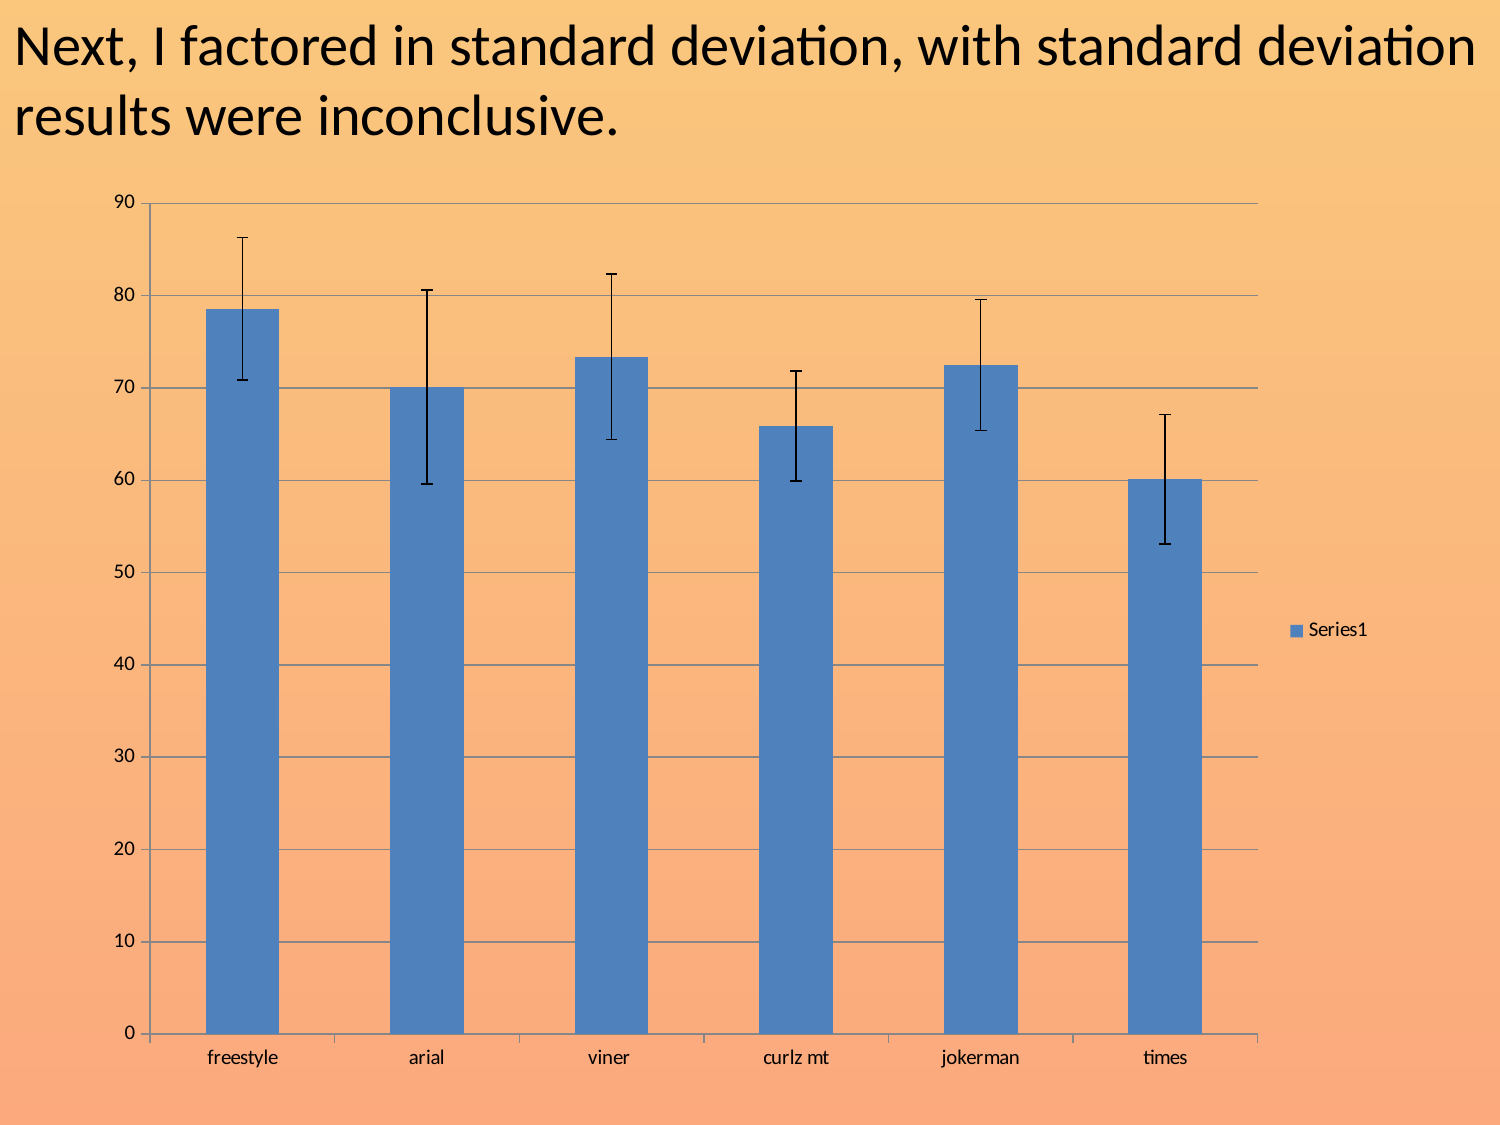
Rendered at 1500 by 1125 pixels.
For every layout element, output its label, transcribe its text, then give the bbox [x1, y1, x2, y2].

chart [87, 174, 1388, 1088]
text_box Next, I factored in standard deviation, with standard deviation results were inconclusive. [0, 0, 1500, 155]
